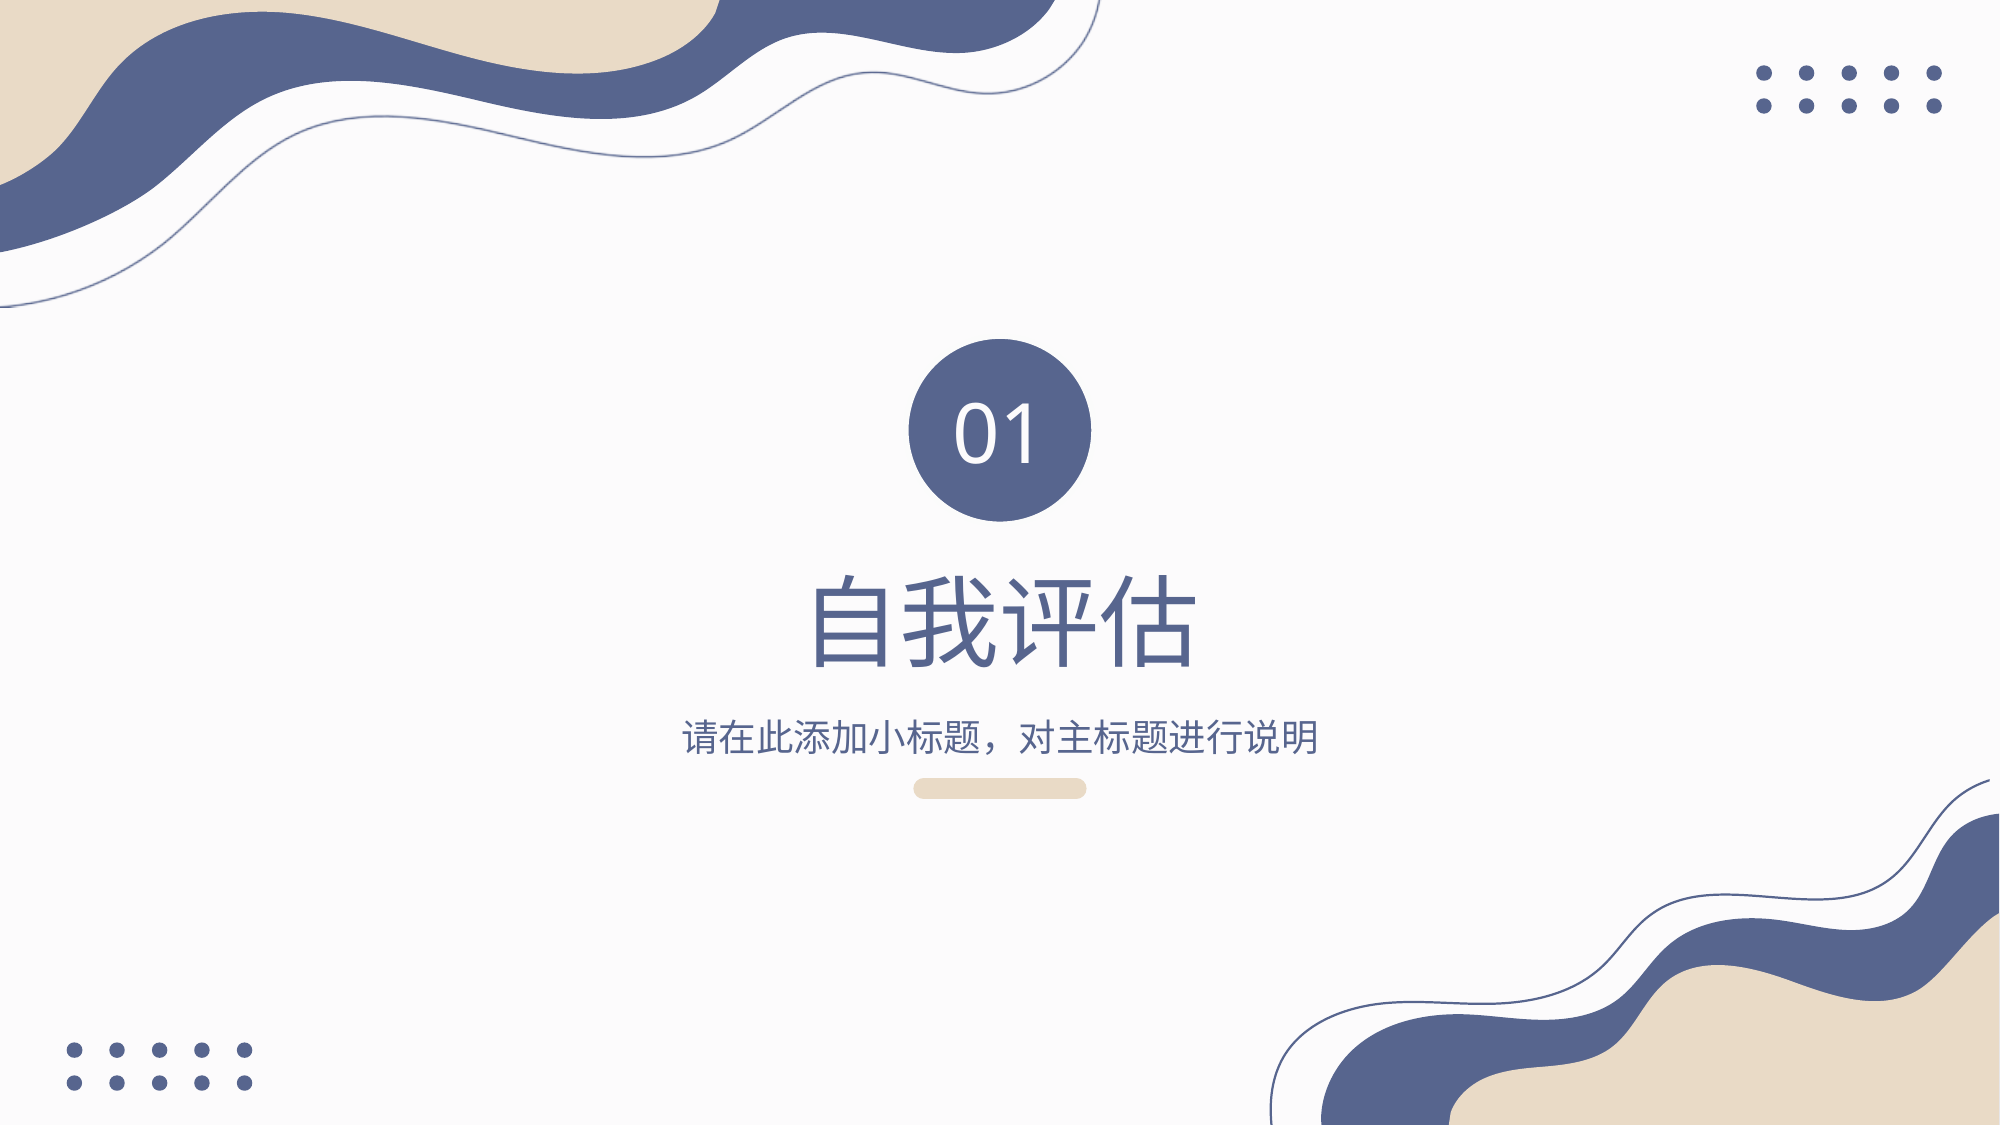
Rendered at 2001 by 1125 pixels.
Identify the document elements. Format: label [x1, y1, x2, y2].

text_box [584, 336, 1416, 789]
